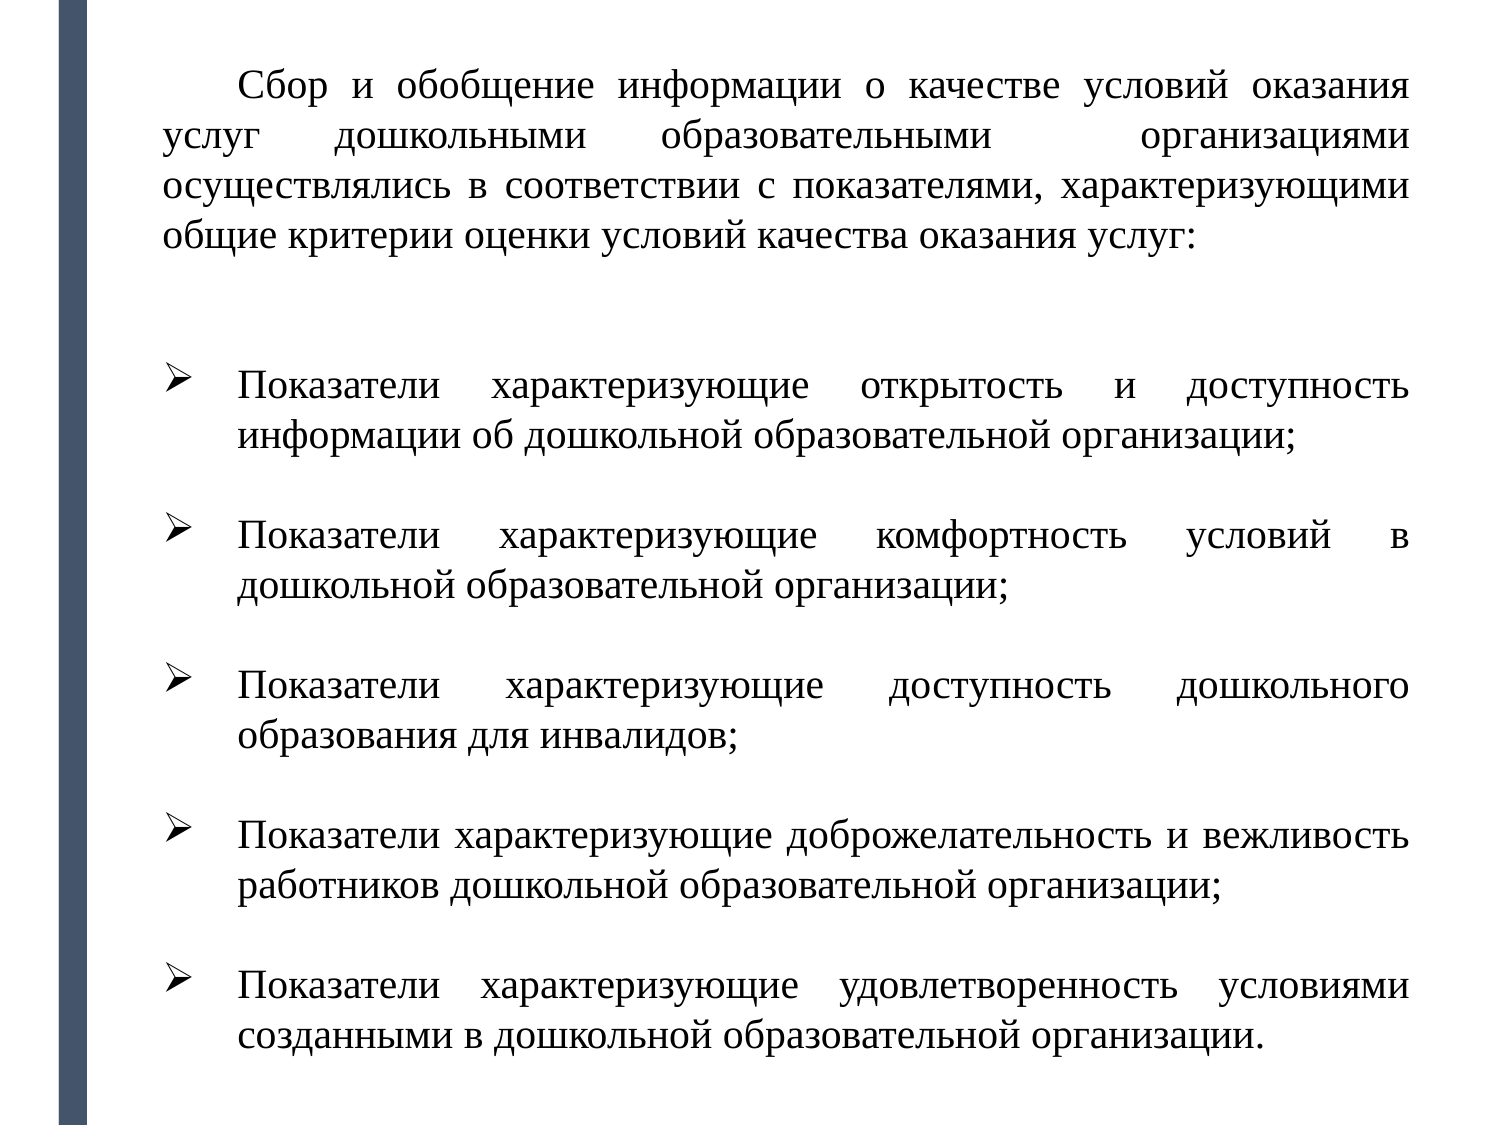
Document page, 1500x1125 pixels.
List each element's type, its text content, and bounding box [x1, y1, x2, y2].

text_box Сбор и обобщение информации о качестве условий оказания услуг дошкольными образовательными организациями осуществлялись в соответствии с показателями, характеризующими общие критерии оценки условий качества оказания услуг: Показатели характеризующие открытость и доступность информации об дошкольной образовательной организации; Показатели характеризующие комфортность условий в дошкольной образовательной организации; Показатели характеризующие доступность дошкольного образования для инвалидов; Показатели характеризующие доброжелательность и вежливость работников дошкольной образовательной организации; Показатели характеризующие удовлетворенность условиями созданными в дошкольной образовательной организации. [147, 49, 1425, 1115]
